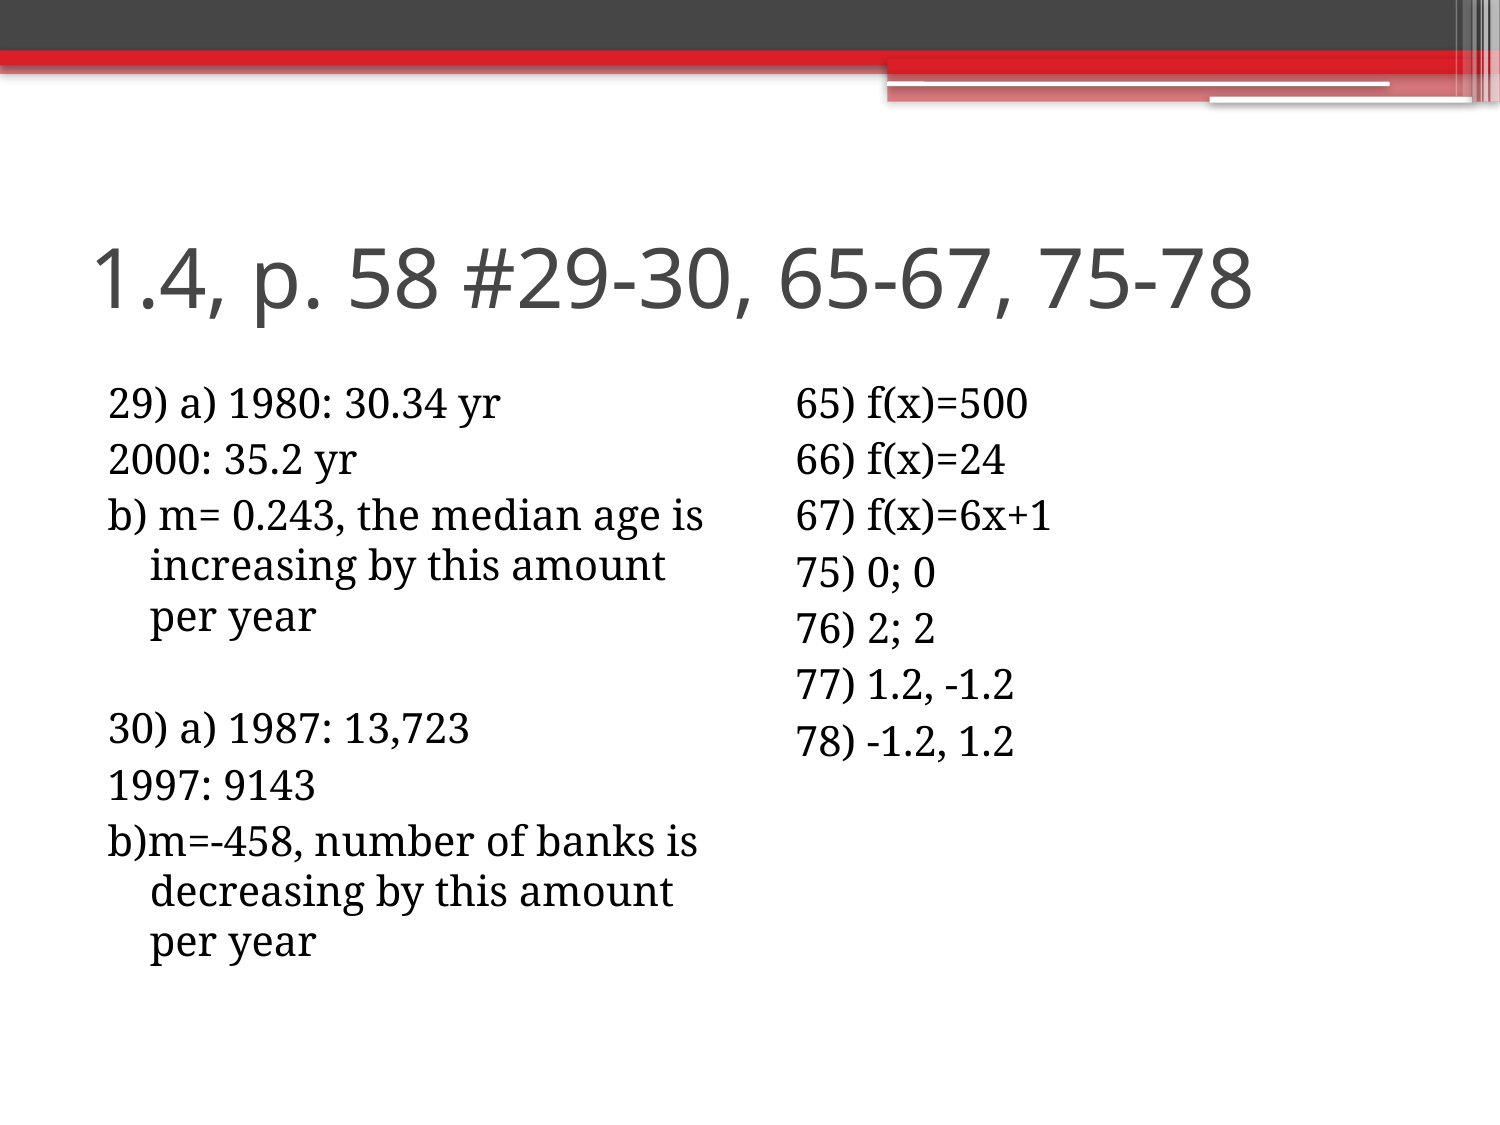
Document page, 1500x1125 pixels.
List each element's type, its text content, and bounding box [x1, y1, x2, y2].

list 65) f(x)=500 66) f(x)=24 67) f(x)=6x+1 75) 0; 0 76) 2; 2 77) 1.2, -1.2 78) -1.2, 1.2 [762, 368, 1425, 1112]
title 1.4, p. 58 #29-30, 65-67, 75-78 [75, 187, 1425, 363]
list 29) a) 1980: 30.34 yr 2000: 35.2 yr b) m= 0.243, the median age is increasing by this amount per year 30) a) 1987: 13,723 1997: 9143 b)m=-458, number of banks is decreasing by this amount per year [75, 368, 738, 1112]
